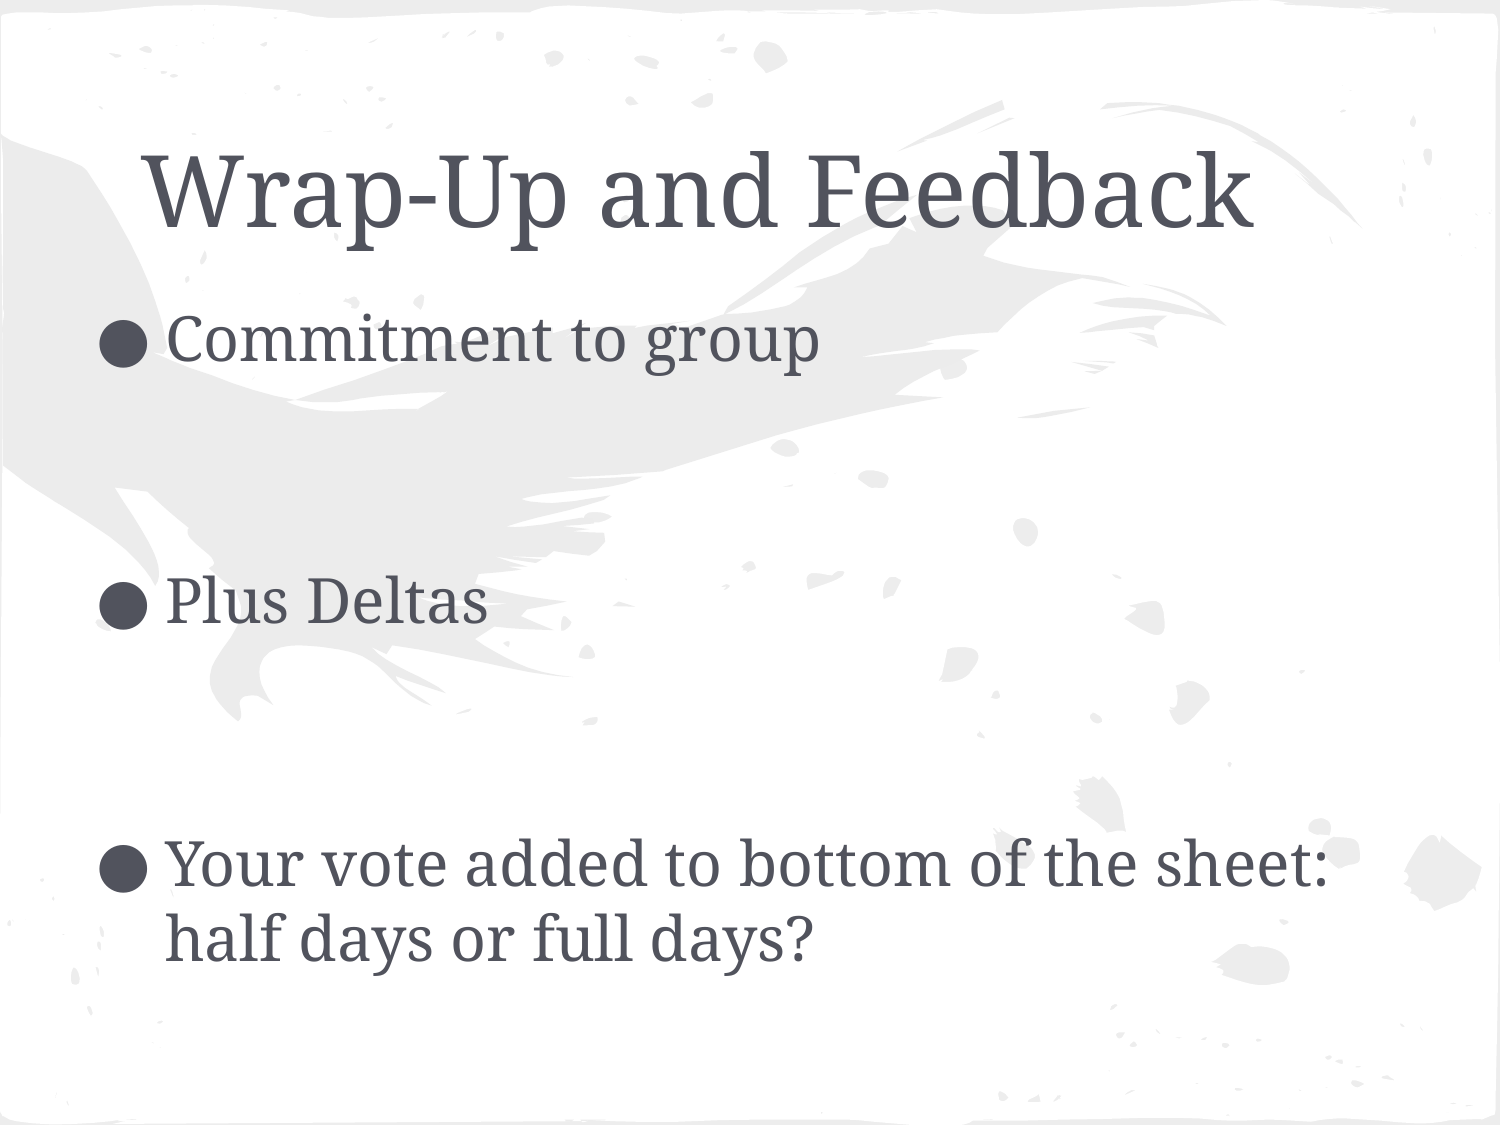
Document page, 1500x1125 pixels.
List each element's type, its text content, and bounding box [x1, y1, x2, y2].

title Wrap-Up and Feedback [75, 34, 1425, 263]
list Commitment to group Plus Deltas Your vote added to bottom of the sheet: half days or full days? [75, 283, 1425, 1078]
